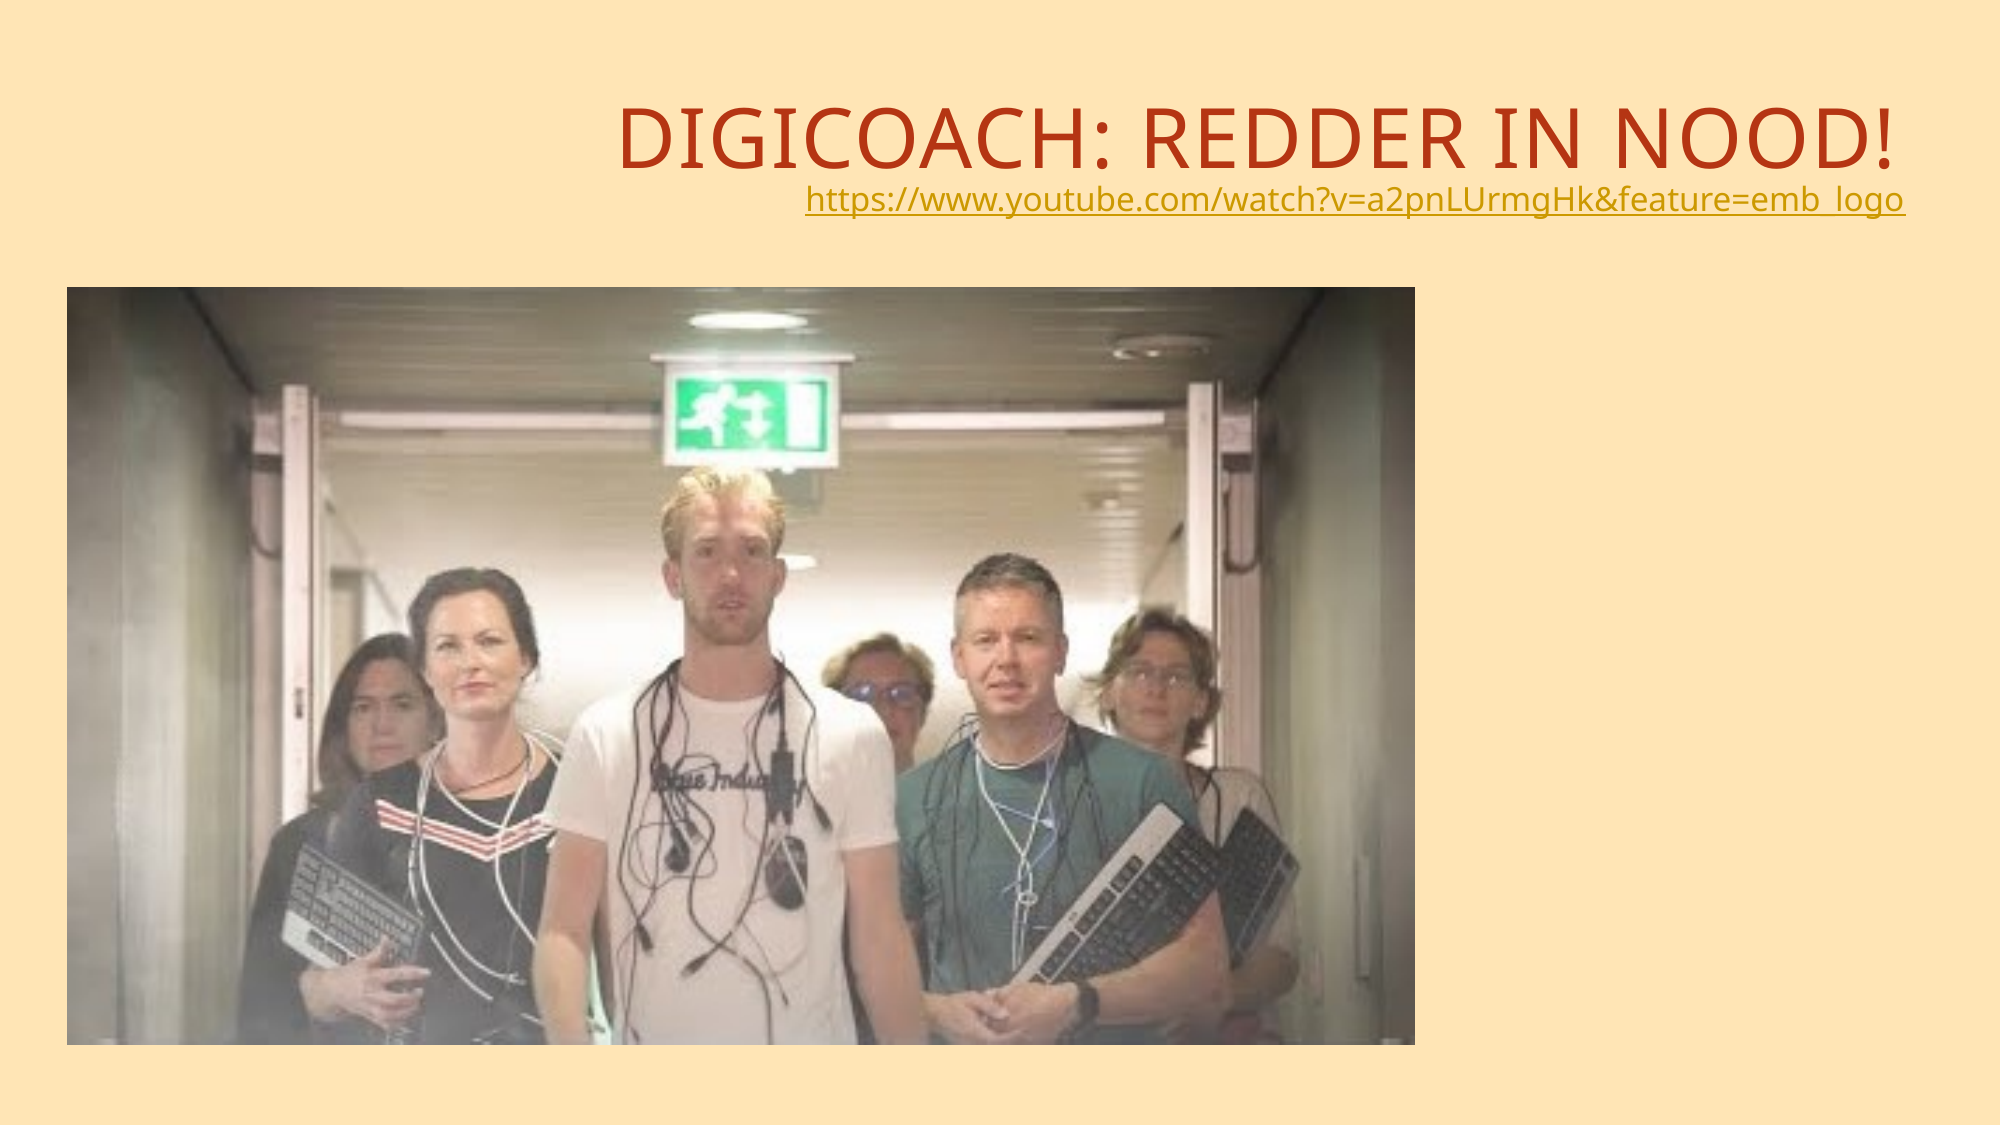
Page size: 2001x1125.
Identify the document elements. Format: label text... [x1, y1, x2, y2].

list https://www.youtube.com/watch?v=a2pnLUrmgHk&feature=emb_logo [318, 170, 1914, 235]
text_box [66, 286, 1416, 1046]
title Digicoach: redder in nood! [318, 79, 1914, 170]
